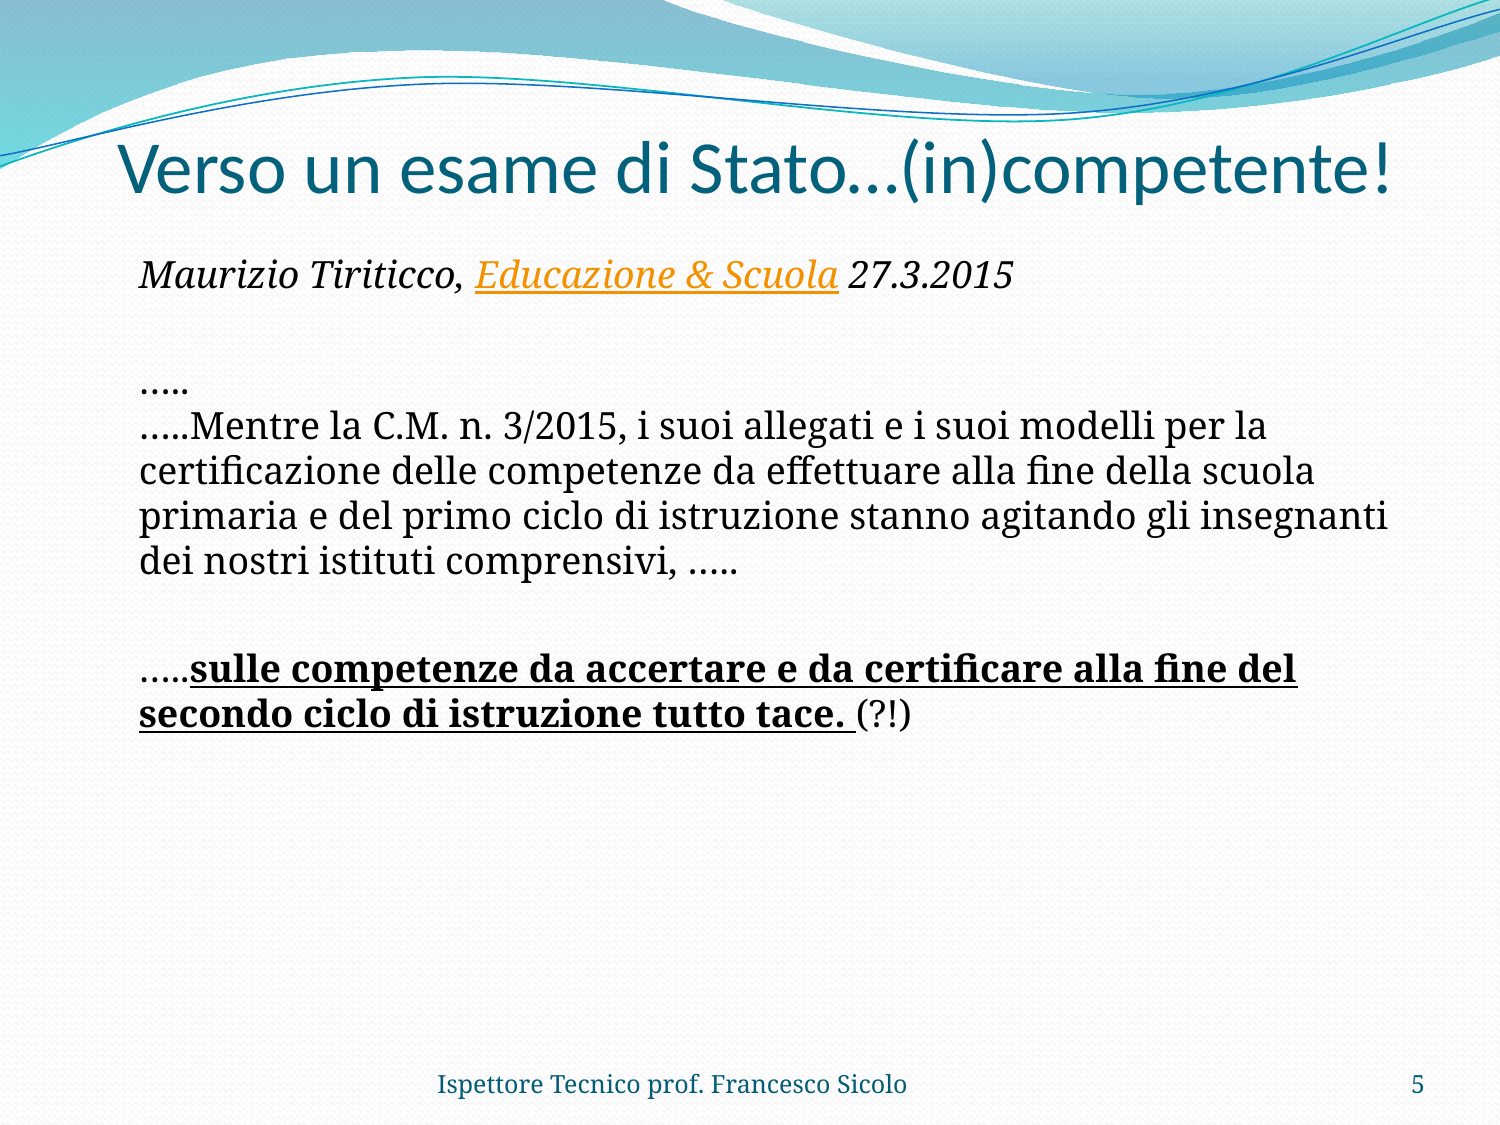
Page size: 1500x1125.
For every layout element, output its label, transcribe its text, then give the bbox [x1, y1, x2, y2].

text_box Maurizio Tiriticco, Educazione & Scuola 27.3.2015 [123, 243, 1093, 310]
footer Ispettore Tecnico prof. Francesco Sicolo [437, 1042, 988, 1103]
text_box …..sulle competenze da accertare e da certificare alla fine del secondo ciclo di istruzione tutto tace. (?!) [123, 637, 1400, 743]
title Verso un esame di Stato…(in)competente! [75, 115, 1438, 209]
slide_number 5 [1299, 1042, 1425, 1103]
text_box ….. …..Mentre la C.M. n. 3/2015, i suoi allegati e i suoi modelli per la certificazione delle competenze da effettuare alla fine della scuola primaria e del primo ciclo di istruzione stanno agitando gli insegnanti dei nostri istituti comprensivi, ….. [123, 349, 1447, 590]
